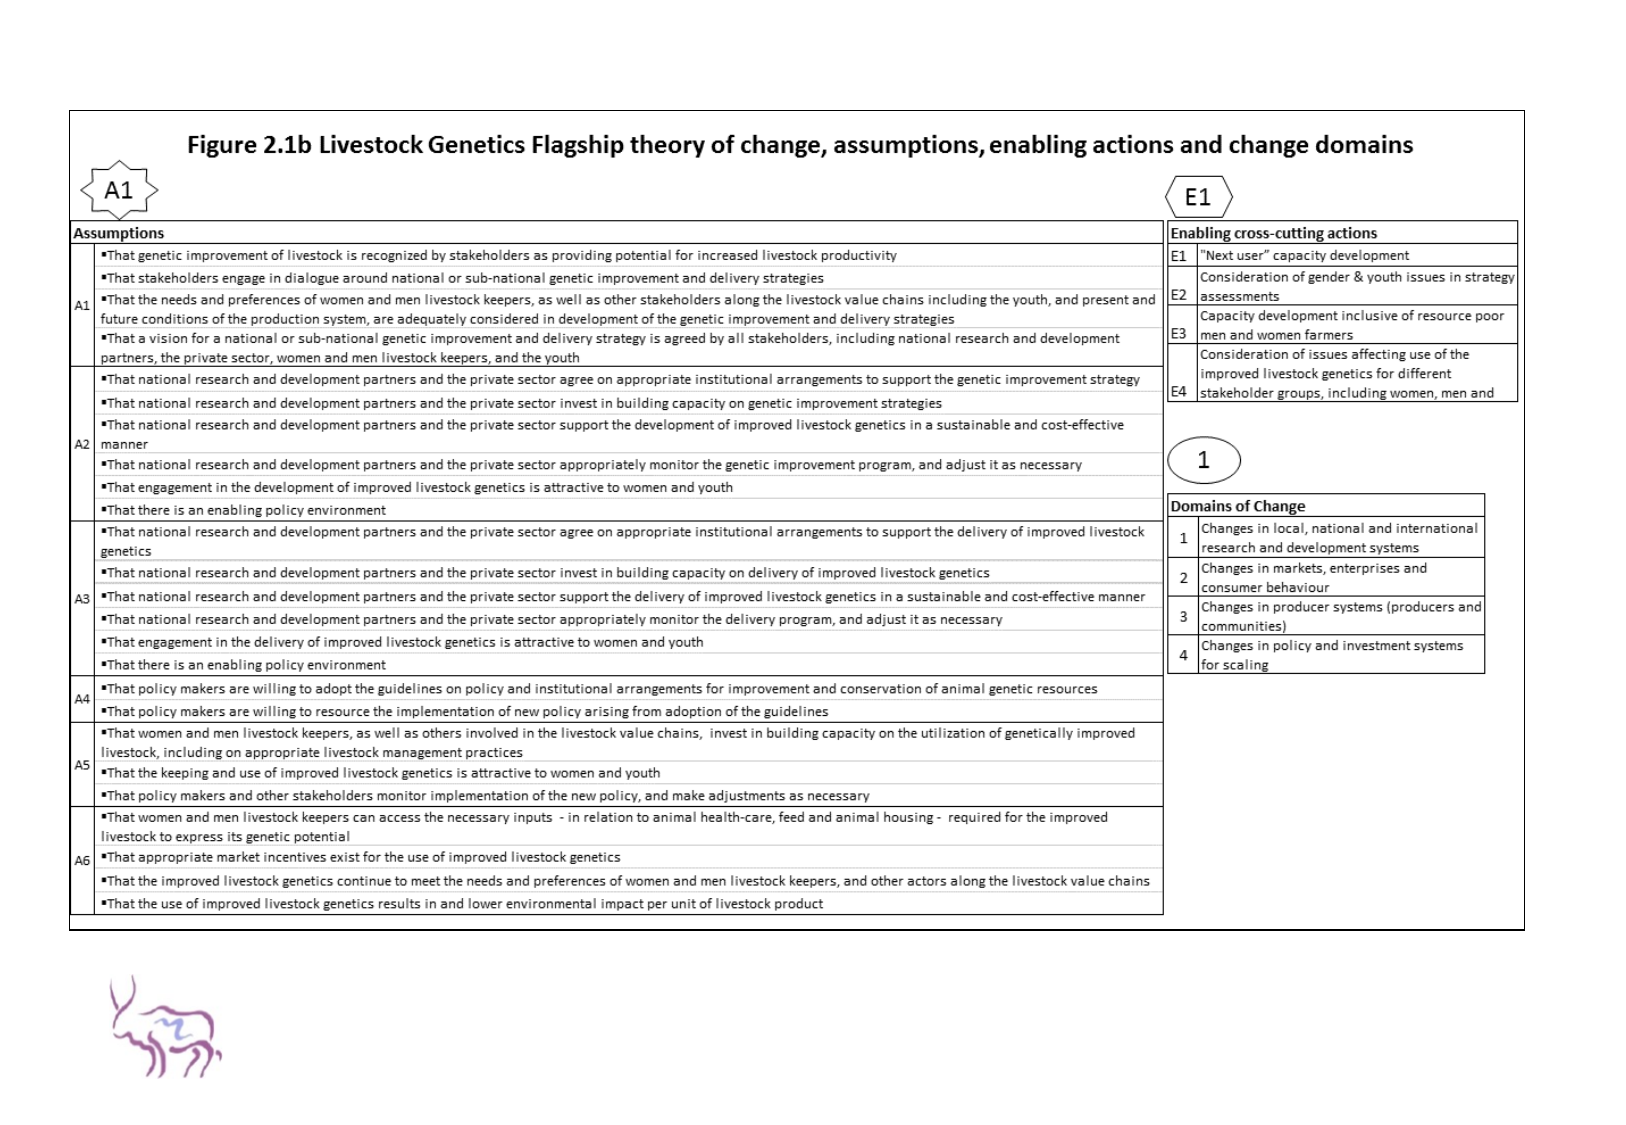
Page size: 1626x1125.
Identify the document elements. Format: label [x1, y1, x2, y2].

picture [108, 974, 223, 1079]
picture [70, 111, 1524, 930]
